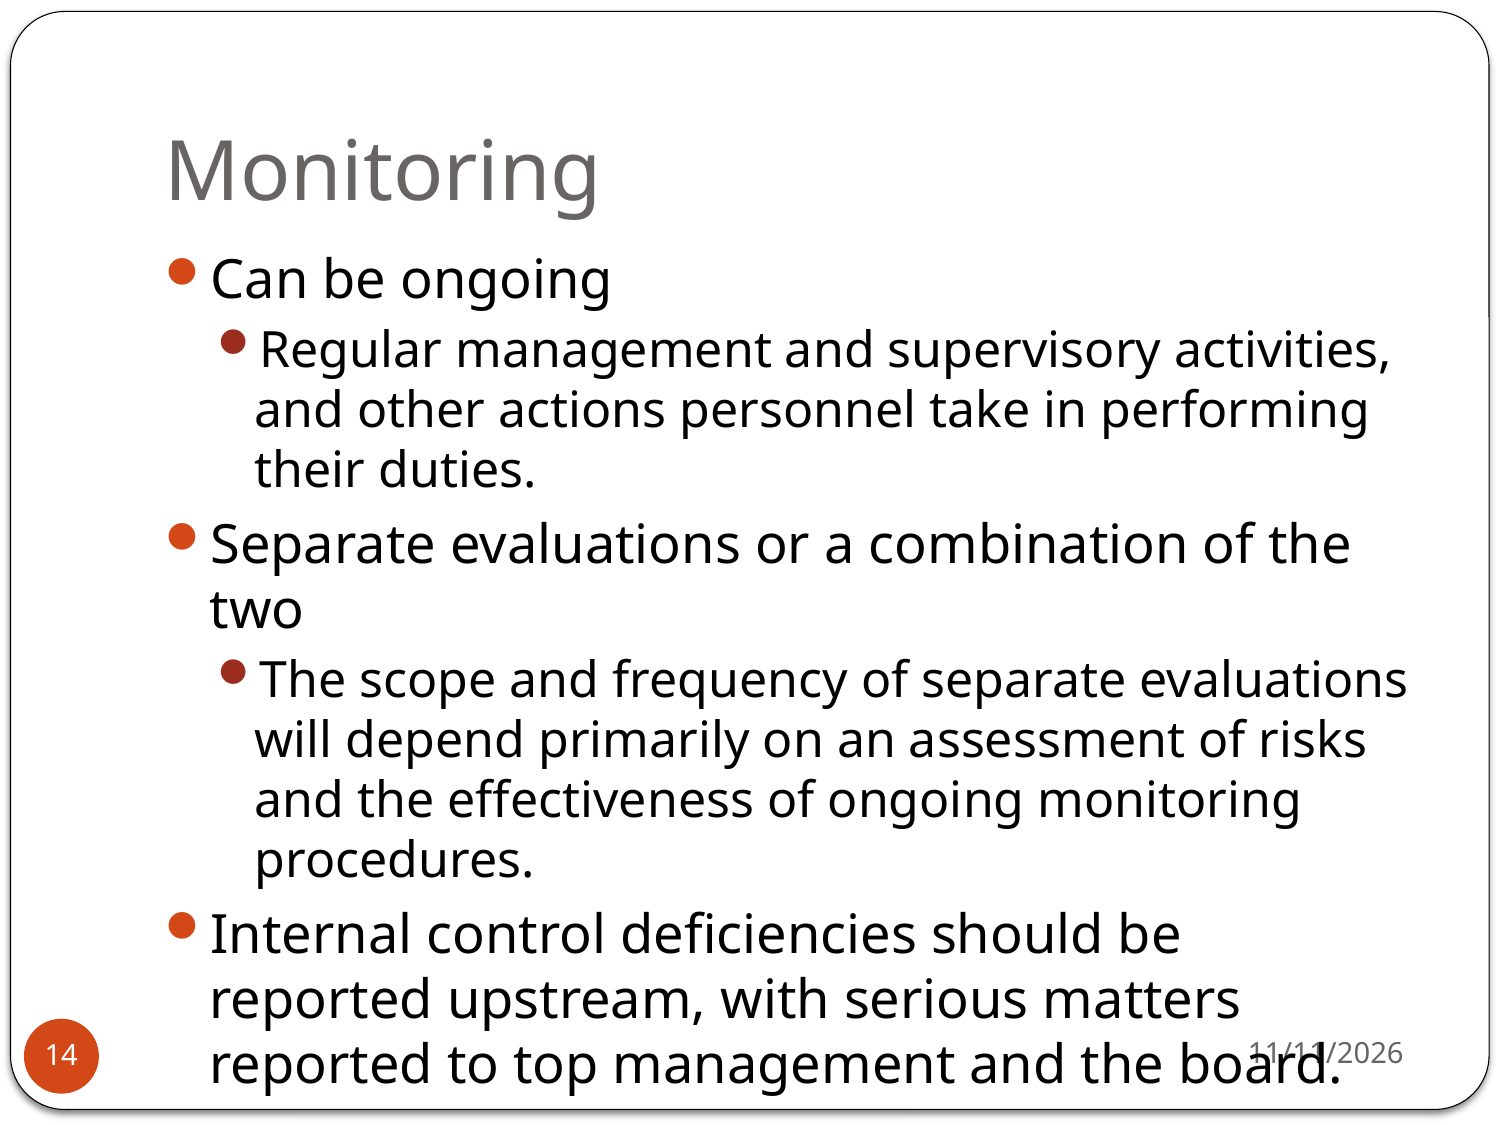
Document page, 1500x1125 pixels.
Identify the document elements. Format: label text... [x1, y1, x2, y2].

slide_number 14 [23, 1018, 99, 1094]
title Monitoring [150, 45, 1425, 233]
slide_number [1012, 1015, 1419, 1094]
list Can be ongoing Regular management and supervisory activities, and other actions personnel take in performing their duties. Separate evaluations or a combination of the two The scope and frequency of separate evaluations will depend primarily on an assessment of risks and the effectiveness of ongoing monitoring procedures. Internal control deficiencies should be reported upstream, with serious matters reported to top management and the board. [150, 237, 1425, 988]
